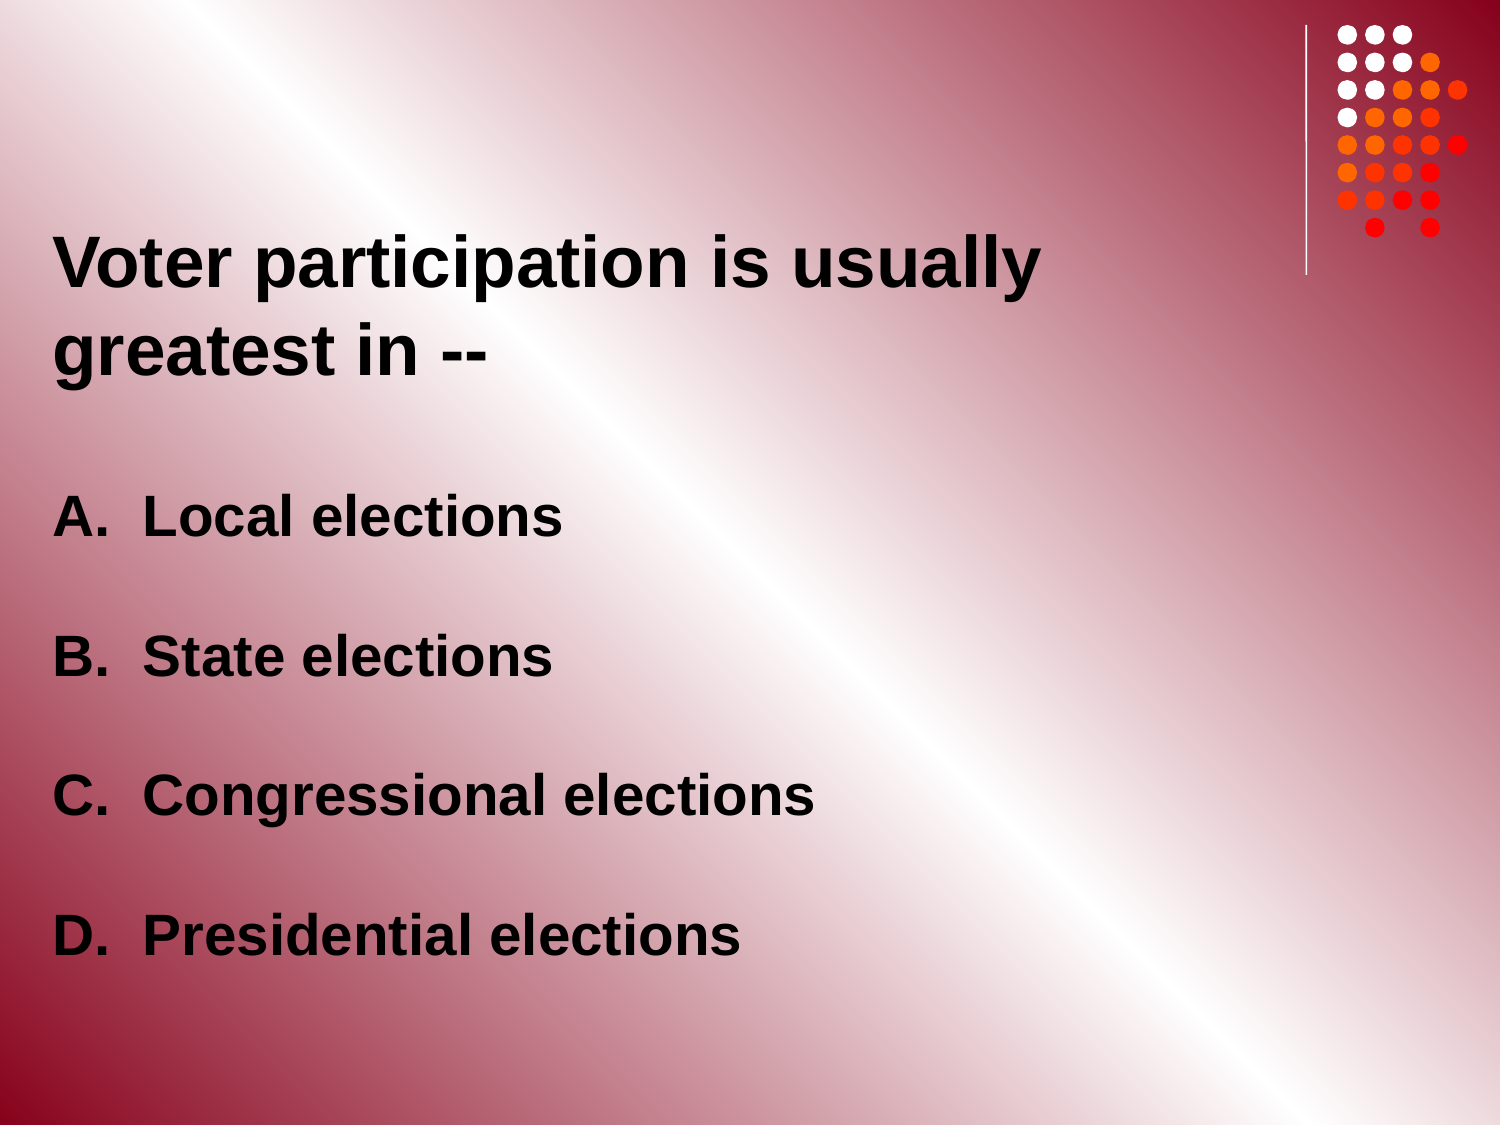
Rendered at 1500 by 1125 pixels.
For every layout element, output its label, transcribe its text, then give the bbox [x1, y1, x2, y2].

text_box Voter participation is usually greatest in -- A. Local elections B. State elections C. Congressional elections D. Presidential elections [37, 937, 1313, 1125]
